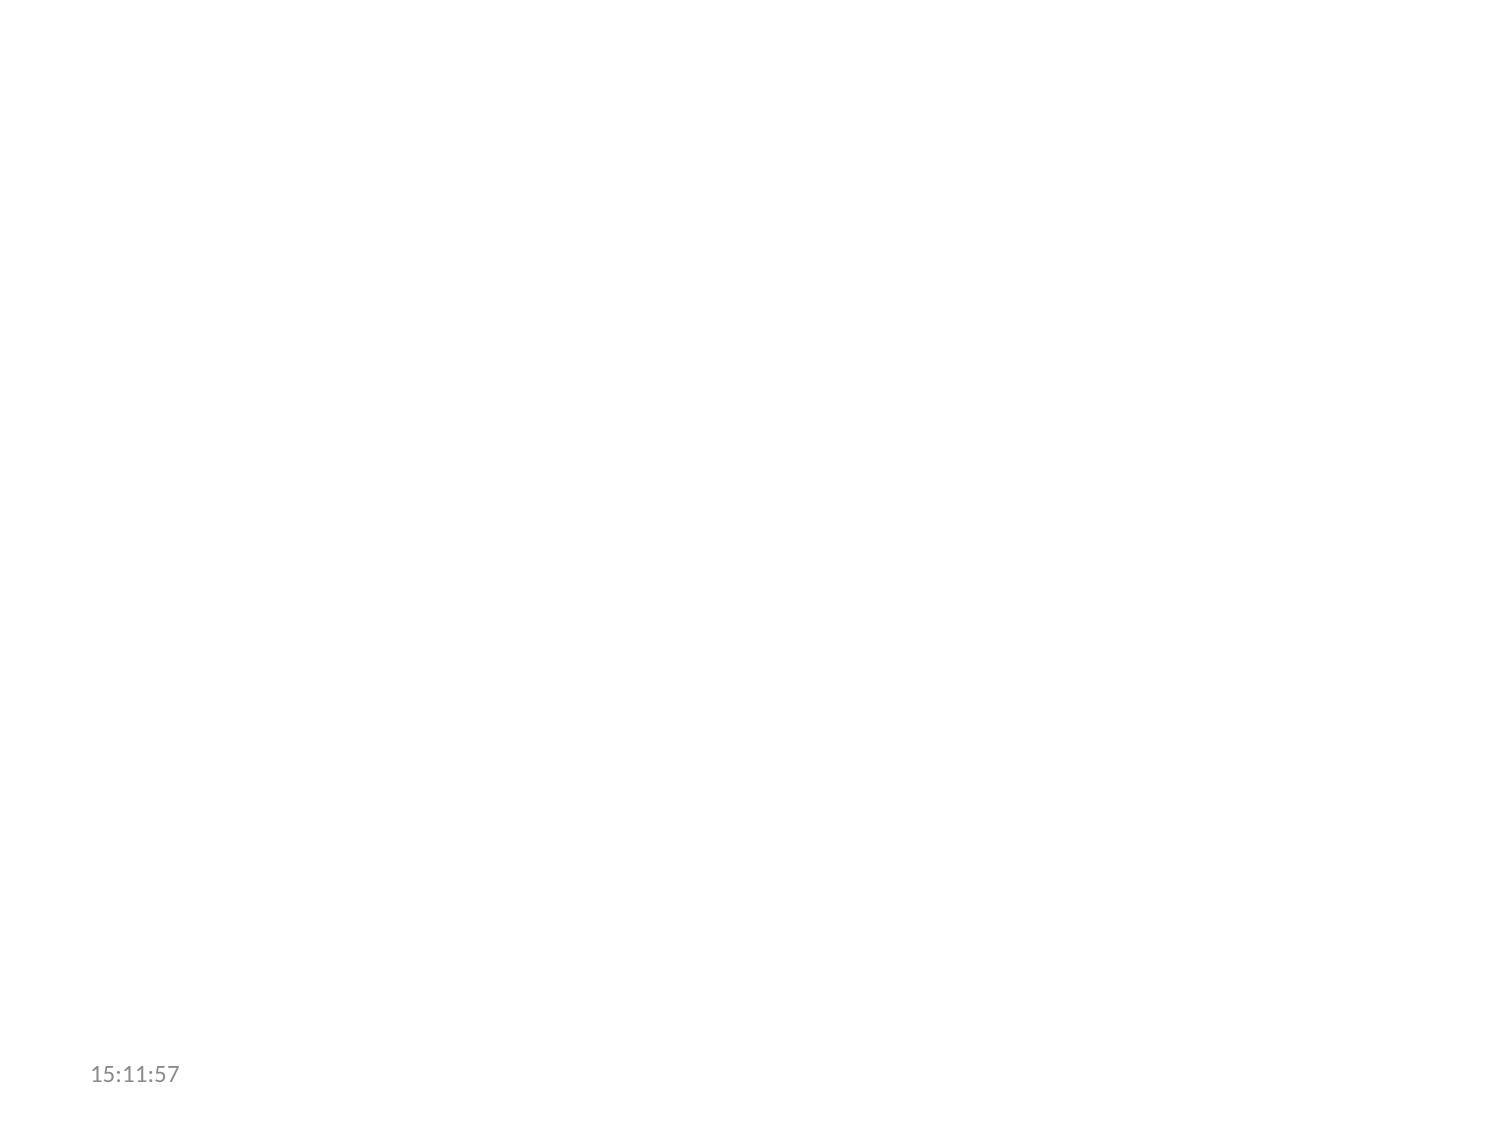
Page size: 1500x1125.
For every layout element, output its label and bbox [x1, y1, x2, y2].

slide_number [75, 1042, 425, 1103]
